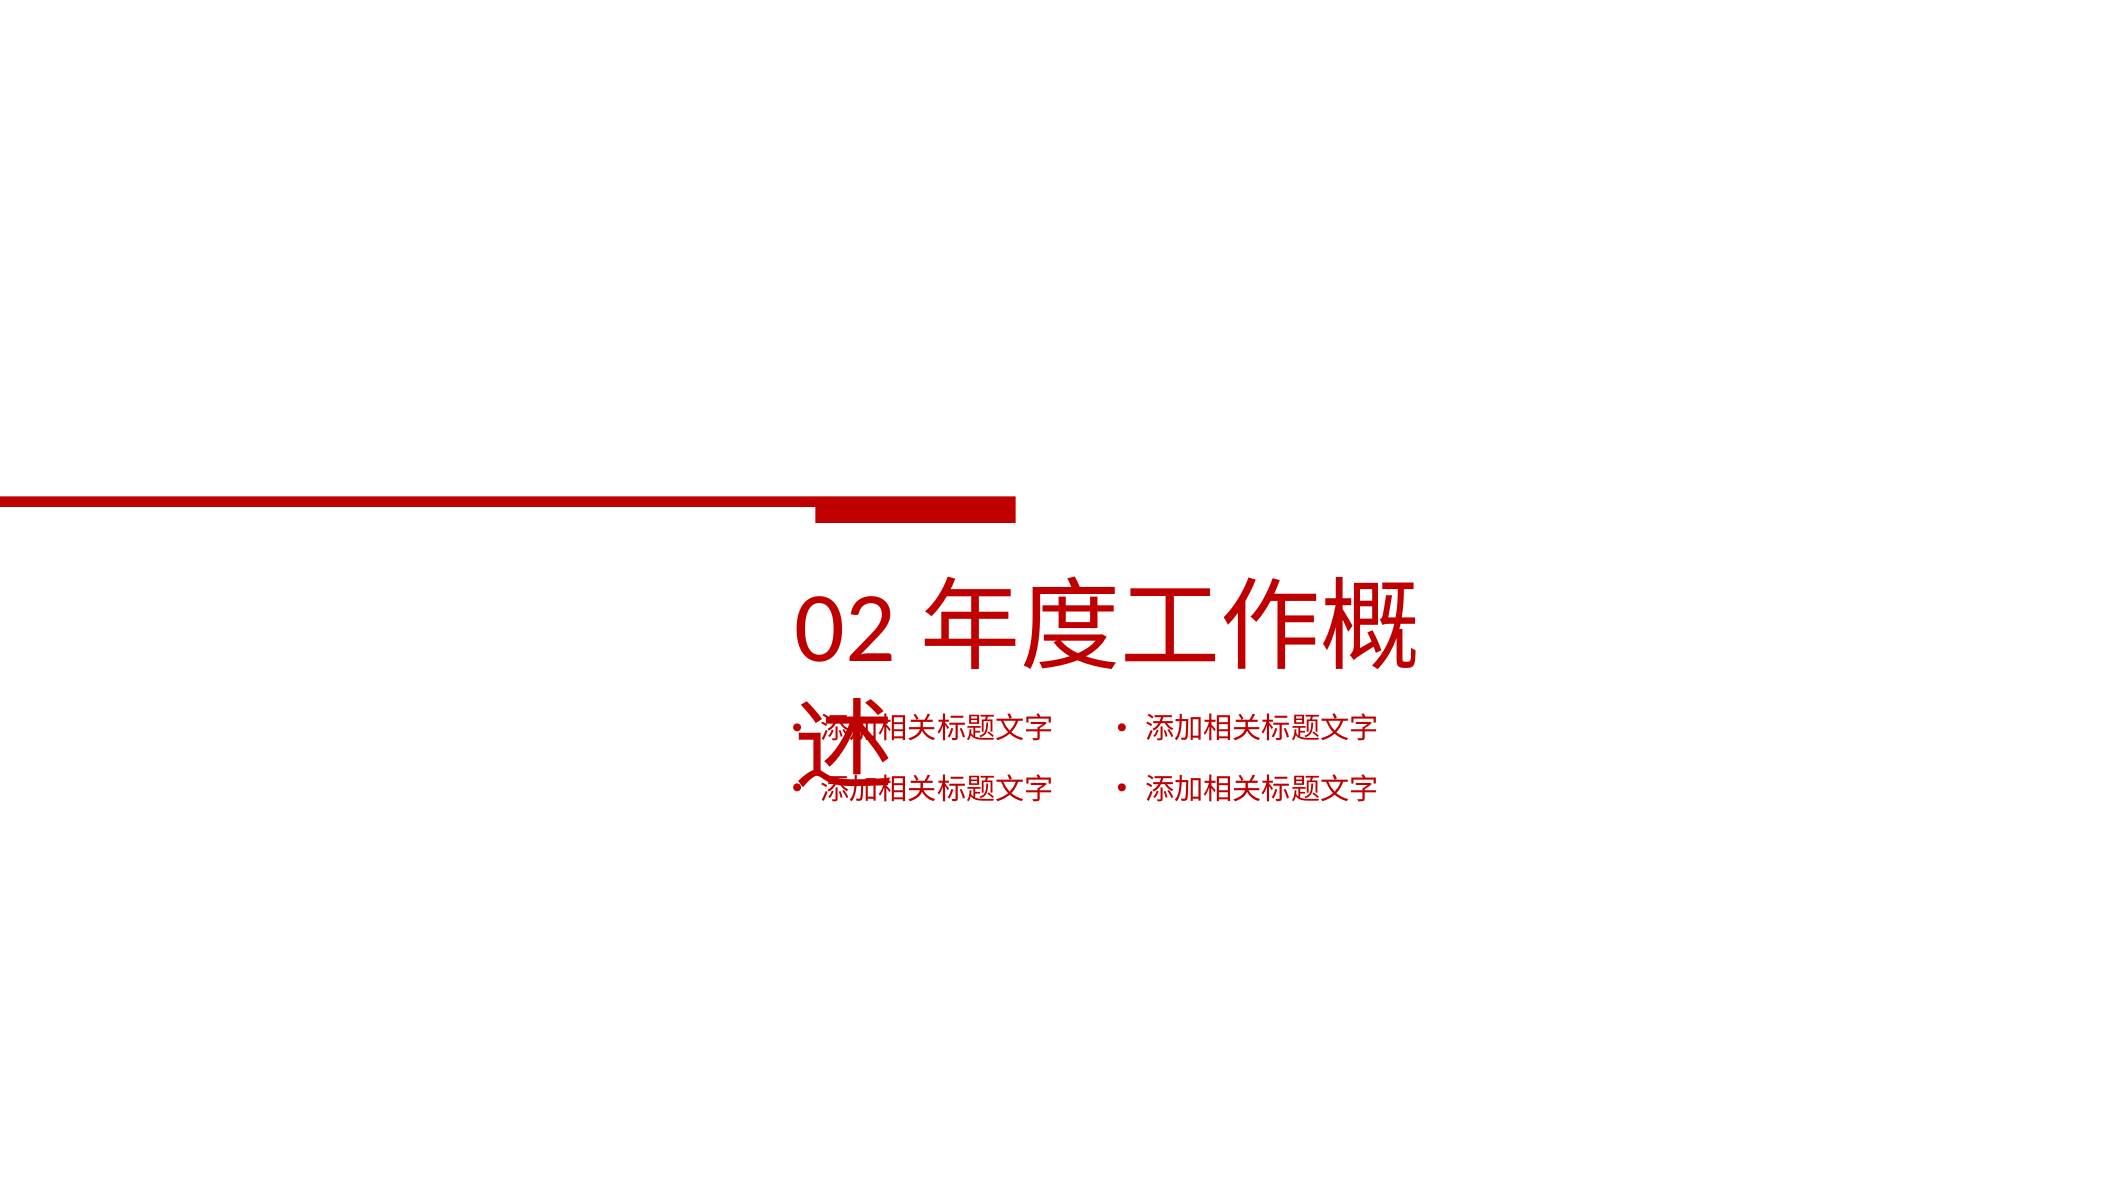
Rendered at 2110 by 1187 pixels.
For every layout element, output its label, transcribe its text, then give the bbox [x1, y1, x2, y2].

text_box 添加相关标题文字 [1102, 762, 1508, 813]
text_box 添加相关标题文字 [777, 702, 1102, 752]
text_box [0, 496, 1016, 523]
text_box 添加相关标题文字 [1102, 702, 1508, 752]
text_box 02年度工作概述 [794, 561, 1516, 802]
text_box 添加相关标题文字 [777, 762, 1102, 813]
